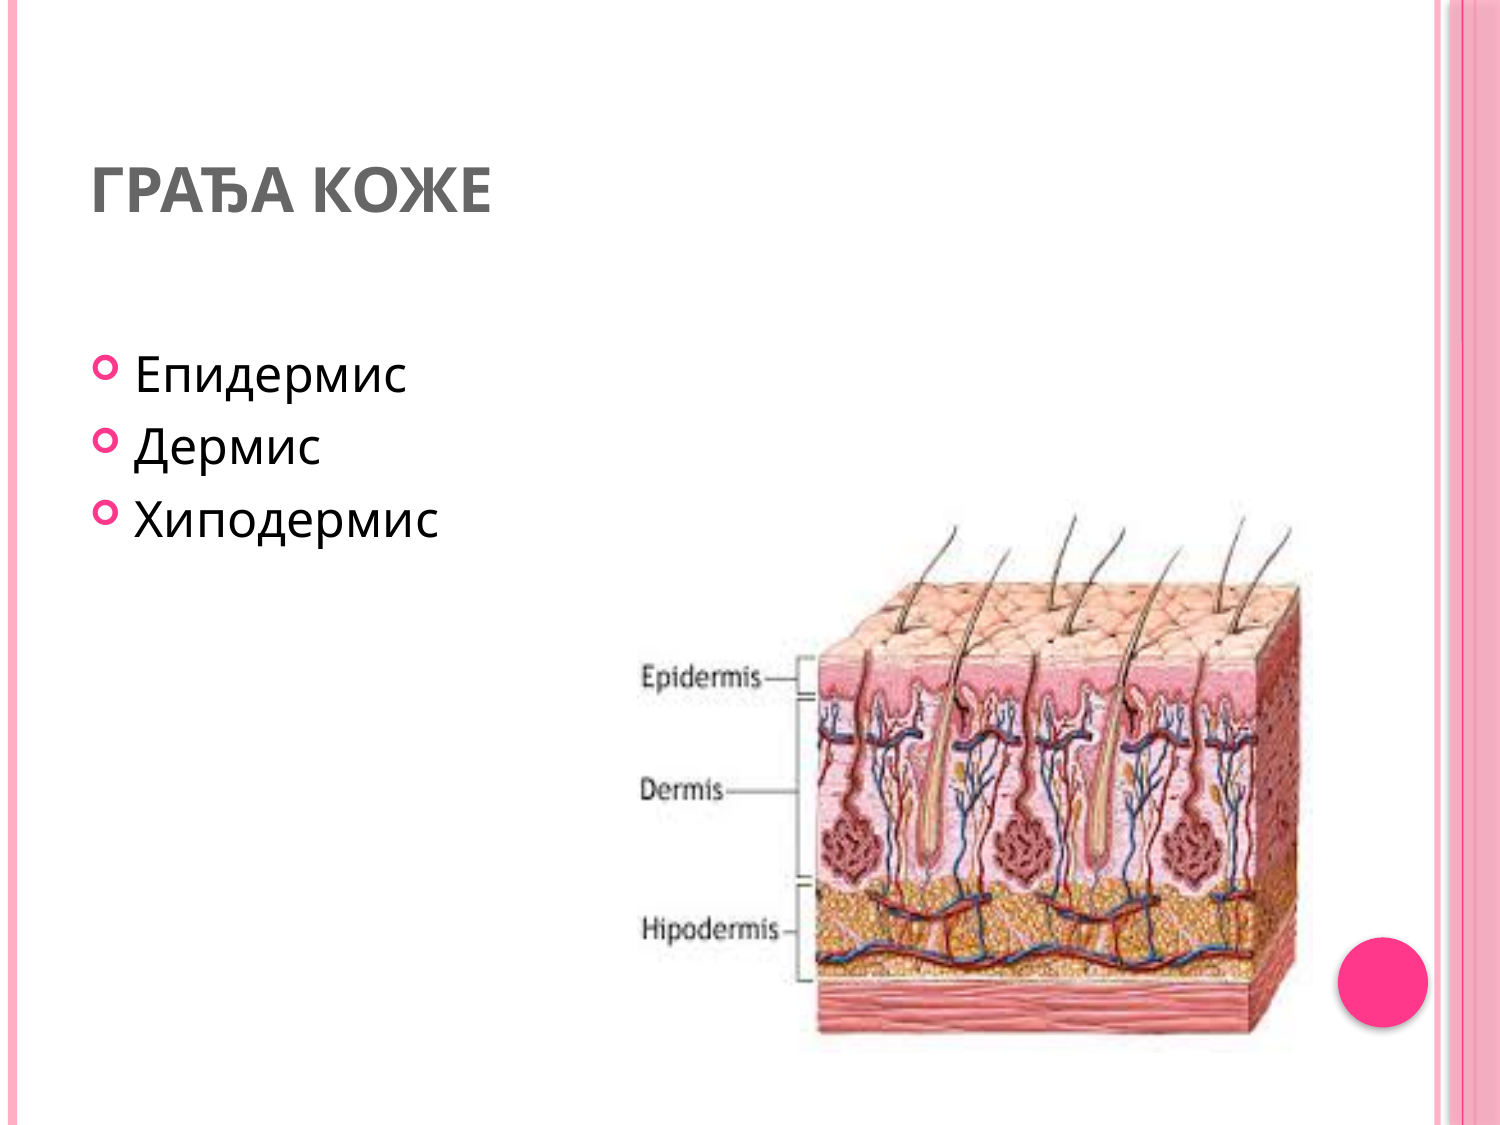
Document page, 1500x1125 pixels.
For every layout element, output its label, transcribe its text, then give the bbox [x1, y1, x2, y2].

title Грађа коже [75, 45, 1300, 233]
picture [636, 499, 1313, 1053]
list Епидермис Дермис Хиподермис [75, 262, 1338, 1062]
